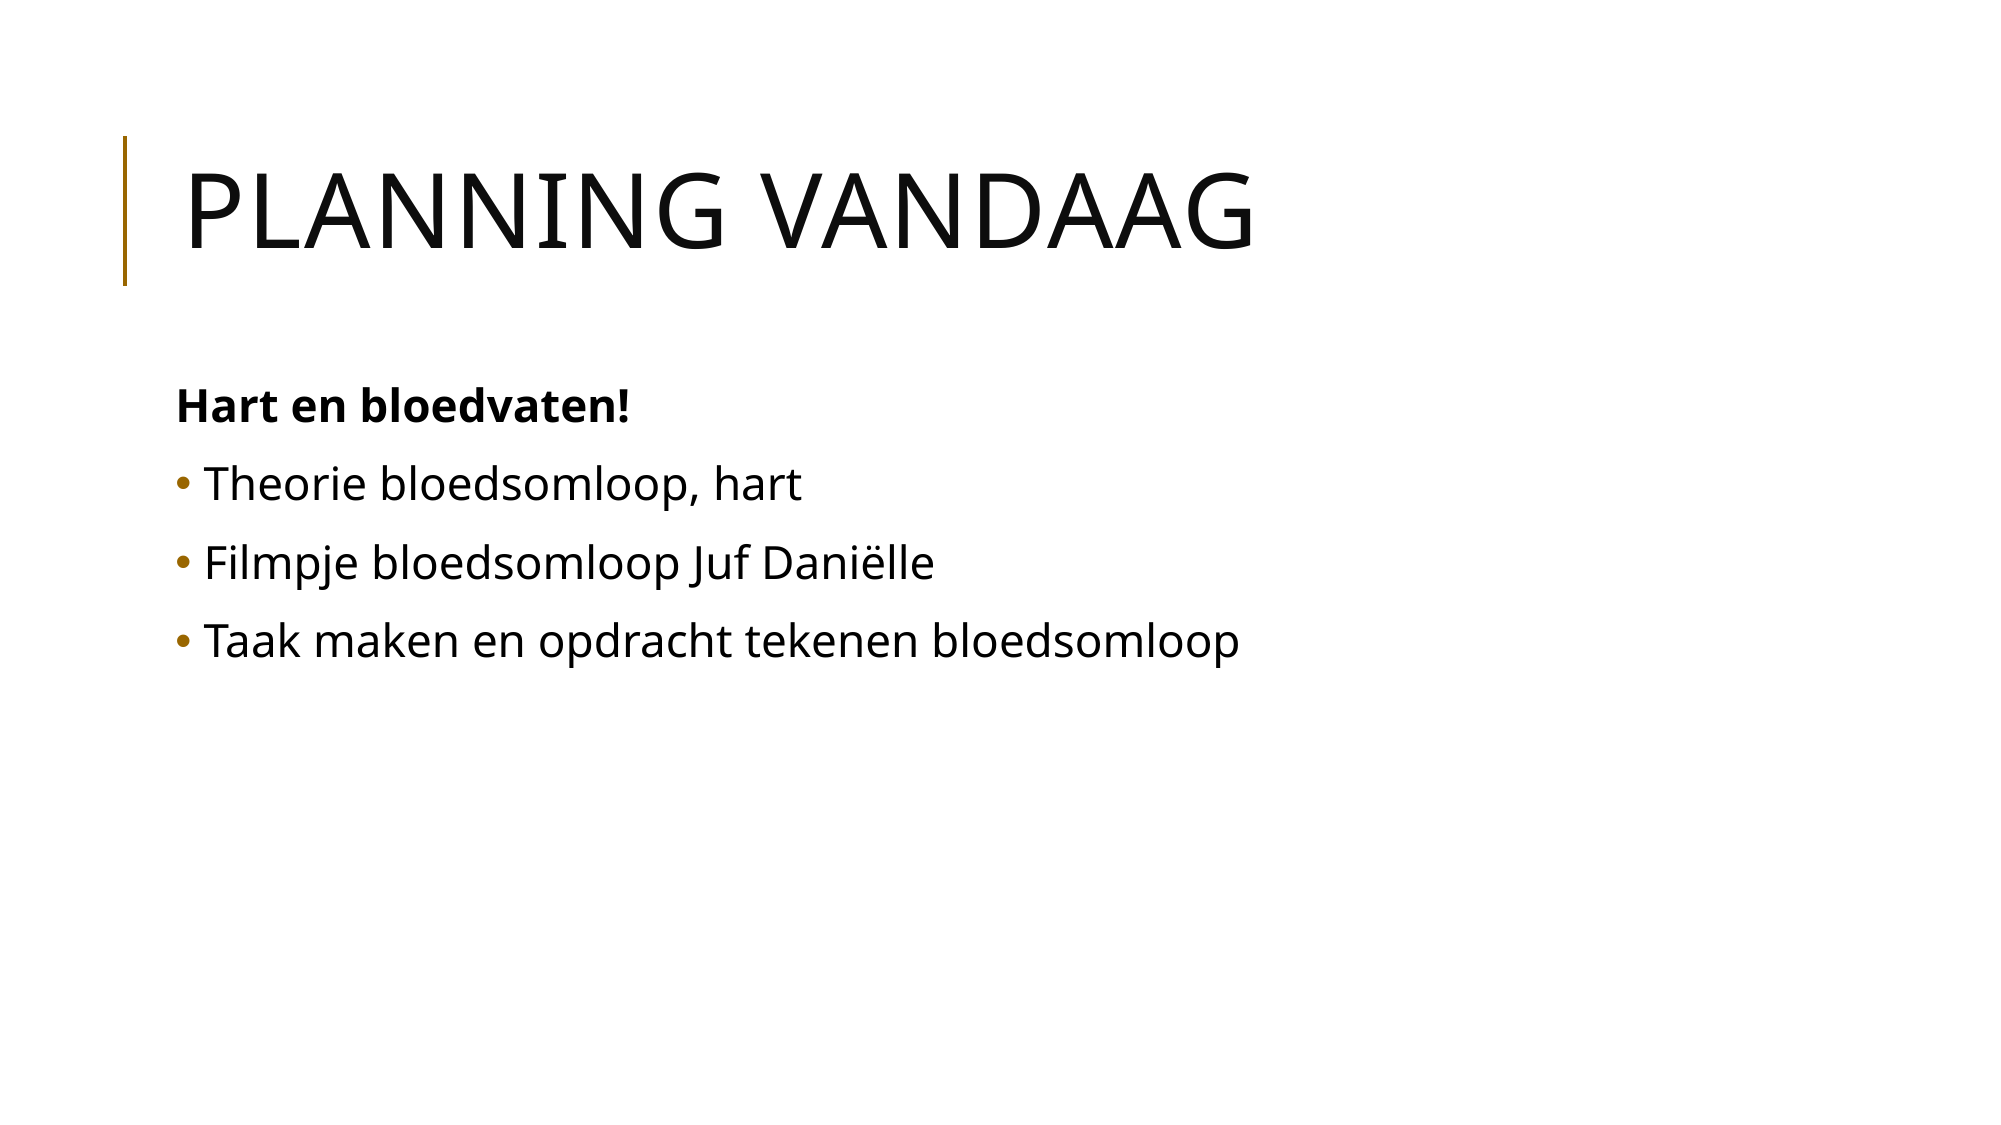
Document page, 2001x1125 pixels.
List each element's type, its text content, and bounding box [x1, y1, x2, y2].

title Planning vandaag [168, 96, 1763, 342]
list Hart en bloedvaten! Theorie bloedsomloop, hart Filmpje bloedsomloop Juf Daniëlle Taak maken en opdracht tekenen bloedsomloop [168, 375, 1763, 1035]
